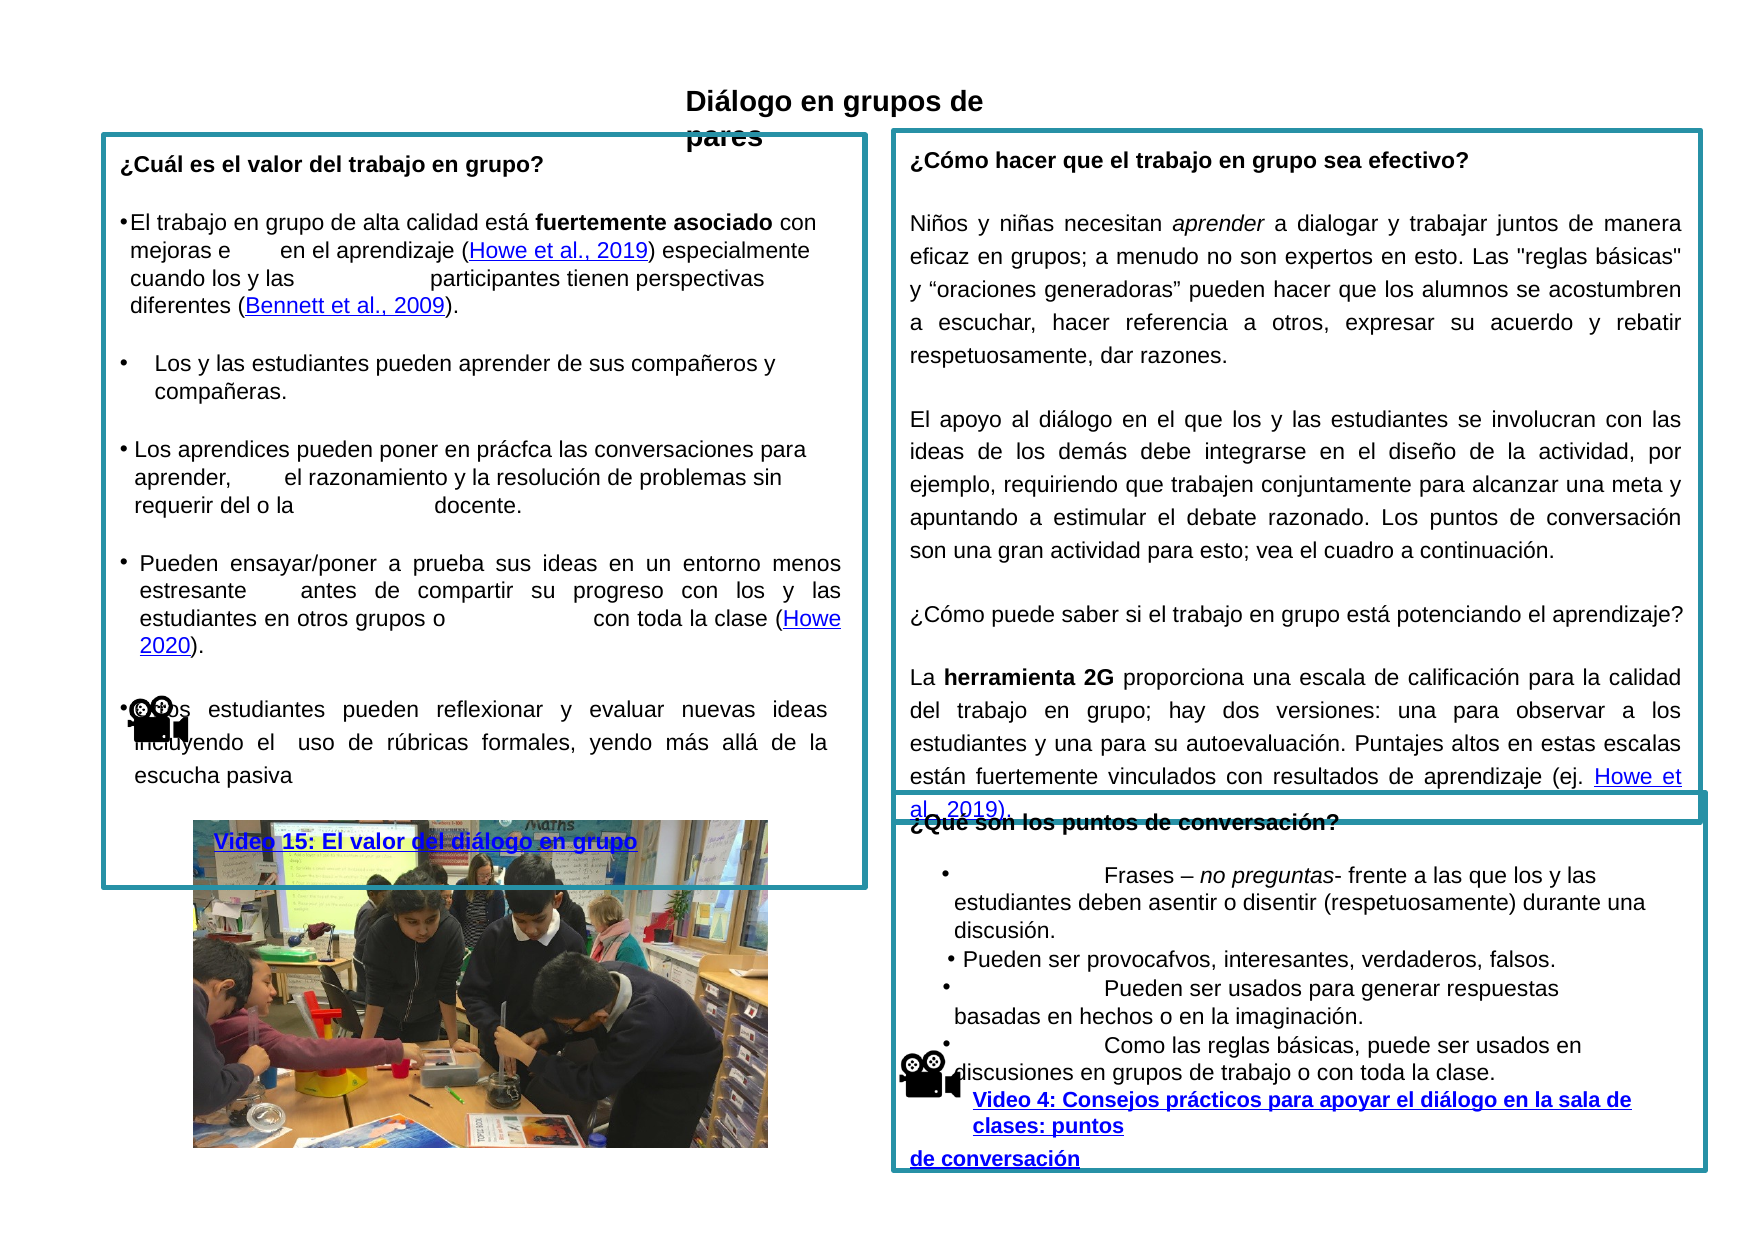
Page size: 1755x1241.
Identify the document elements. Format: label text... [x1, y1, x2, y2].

text_box ¿Cómo hacer que el trabajo en grupo sea efectivo? Niños y niñas necesitan aprender a dialogar y trabajar juntos de manera eficaz en grupos; a menudo no son expertos en esto. Las "reglas básicas" y “oraciones generadoras” pueden hacer que los alumnos se acostumbren a escuchar, hacer referencia a otros, expresar su acuerdo y rebatir respetuosamente, dar razones. El apoyo al diálogo en el que los y las estudiantes se involucran con las ideas de los demás debe integrarse en el diseño de la actividad, por ejemplo, requiriendo que trabajen conjuntamente para alcanzar una meta y apuntando a estimular el debate razonado. Los puntos de conversación son una gran actividad para esto; vea el cuadro a continuación. ¿Cómo puede saber si el trabajo en grupo está potenciando el aprendizaje? La herramienta 2G proporciona una escala de calificación para la calidad del trabajo en grupo; hay dos versiones: una para observar a los estudiantes y una para su autoevaluación. Puntajes altos en estas escalas están fuertemente vinculados con resultados de aprendizaje (ej. Howe et al., 2019). [893, 130, 1701, 792]
text_box ¿Qué son los puntos de conversación? Frases – no preguntas- frente a las que los y las estudiantes deben asentir o disentir (respetuosamente) durante una discusión. Pueden ser provocafvos, interesantes, verdaderos, falsos. Pueden ser usados para generar respuestas basadas en hechos o en la imaginación. Como las reglas básicas, puede ser usados en discusiones en grupos de trabajo o con toda la clase. Video 4: Consejos prácticos para apoyar el diálogo en la sala de clases: puntos de conversación [893, 792, 1706, 1171]
text_box [121, 682, 194, 755]
text_box Diálogo en grupos de pares [683, 80, 1016, 153]
picture [892, 1037, 966, 1110]
text_box ¿Cuál es el valor del trabajo en grupo? El trabajo en grupo de alta calidad está fuertemente asociado con mejoras e en el aprendizaje (Howe et al., 2019) especialmente cuando los y las participantes tienen perspectivas diferentes (Bennett et al., 2009). Los y las estudiantes pueden aprender de sus compañeros y compañeras. Los aprendices pueden poner en prácfca las conversaciones para aprender, el razonamiento y la resolución de problemas sin requerir del o la docente. Pueden ensayar/poner a prueba sus ideas en un entorno menos estresante antes de compartir su progreso con los y las estudiantes en otros grupos o con toda la clase (Howe 2020). Otros estudiantes pueden reflexionar y evaluar nuevas ideas incluyendo el uso de rúbricas formales, yendo más allá de la escucha pasiva Video 15: El valor del diálogo en grupo [103, 134, 865, 888]
picture [193, 820, 769, 1148]
